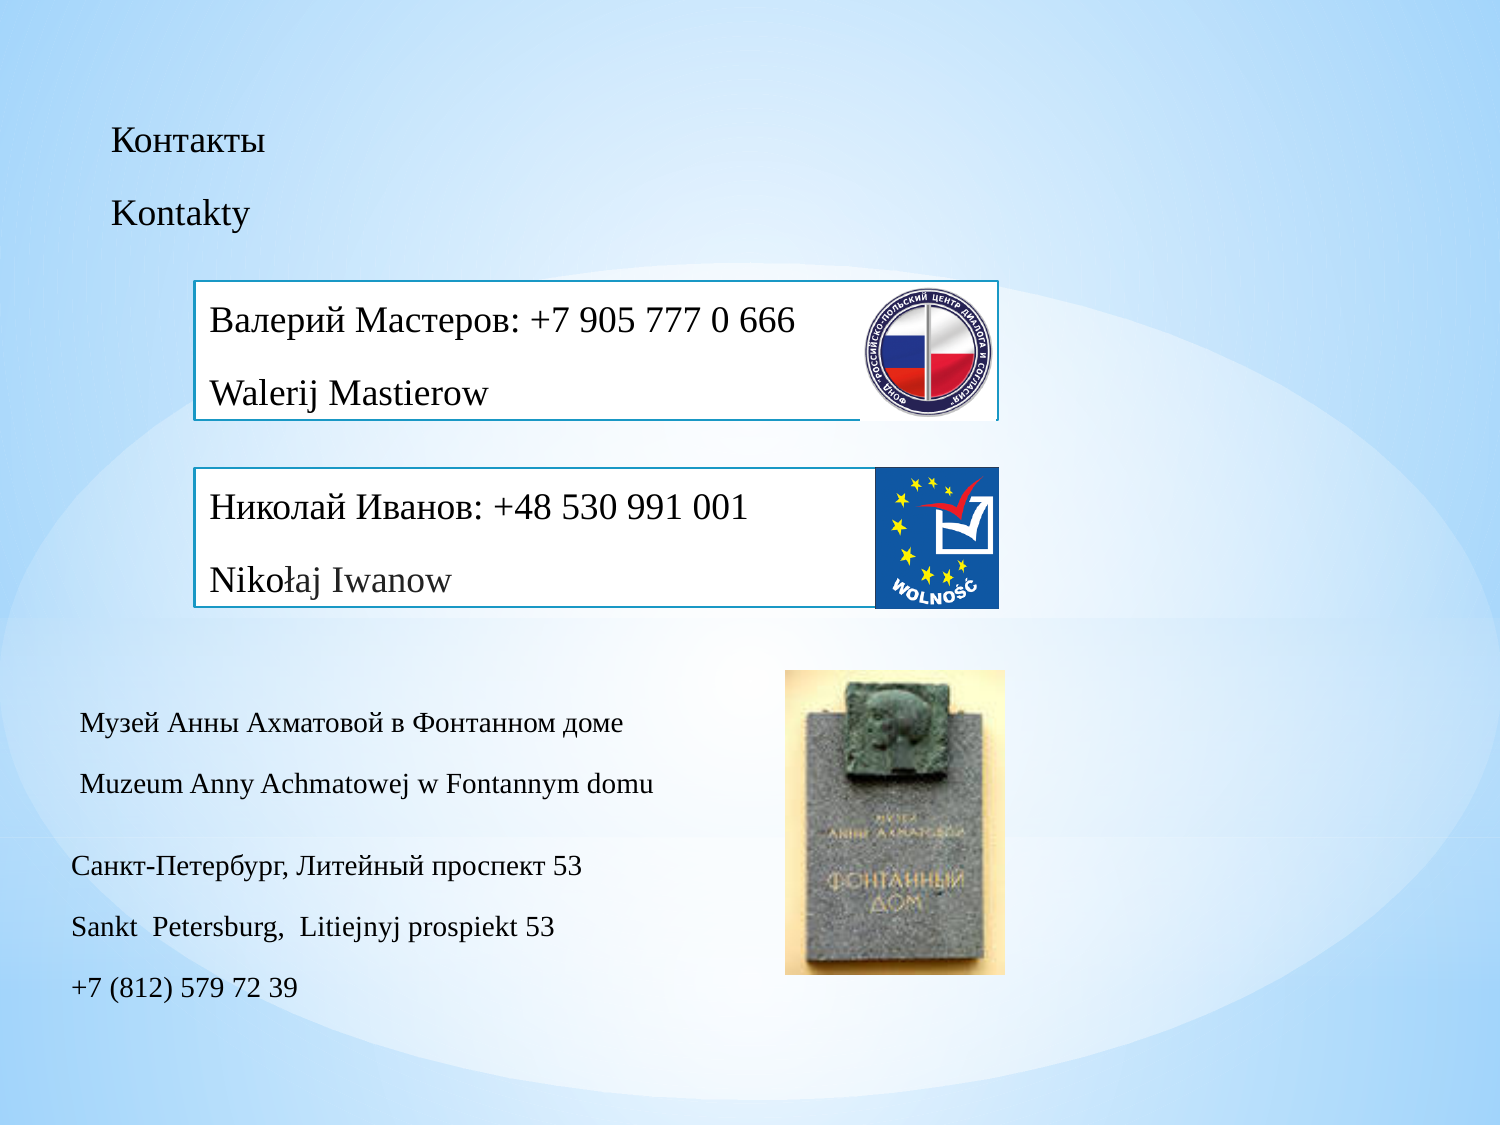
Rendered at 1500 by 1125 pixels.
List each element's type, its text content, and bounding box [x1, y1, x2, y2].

picture [785, 670, 1005, 975]
text_box Музей Анны Ахматовой в Фонтанном доме Muzeum Anny Achmatowej w Fontannym domu [64, 691, 779, 807]
picture [874, 467, 999, 609]
text_box Николай Иванов: +48 530 991 001 Nikołaj Iwanow [193, 467, 872, 608]
text_box Валерий Мастеров: +7 905 777 0 666 Walerij Mastierow [193, 280, 866, 421]
picture [860, 283, 997, 421]
text_box Санкт-Петербург, Литейный проспект 53 Sankt Petersburg, Litiejnyj prospiekt 53 +7 (812) 579 72 39 [56, 834, 807, 1011]
text_box Контакты Kontakty [96, 101, 330, 241]
